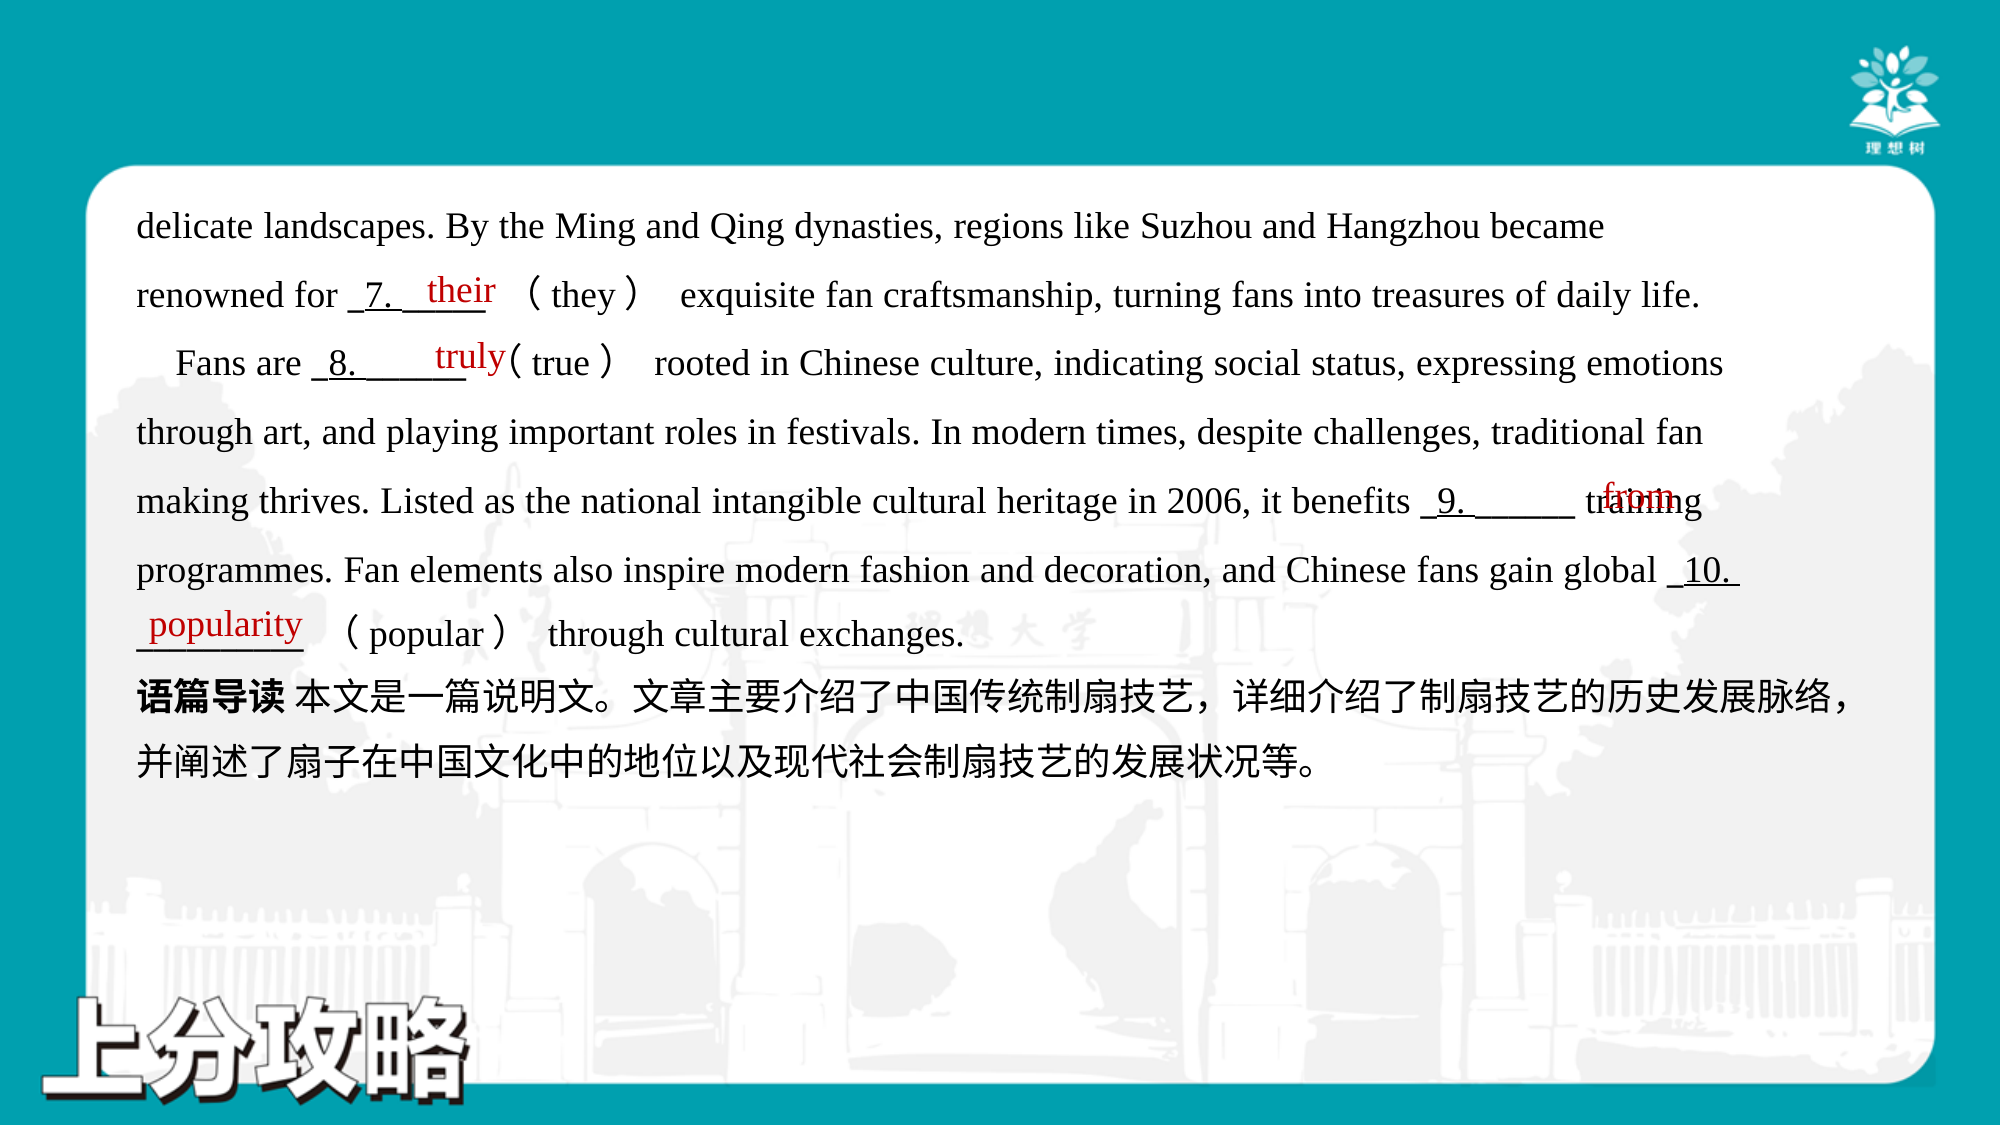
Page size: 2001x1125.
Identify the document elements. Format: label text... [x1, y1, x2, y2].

text_box popularity [135, 579, 317, 638]
picture [0, 0, 2000, 1125]
text_box 语篇导读 本文是一篇说明文。文章主要介绍了中国传统制扇技艺，详细介绍了制扇技艺的历史发展脉络， 并阐述了扇子在中国文化中的地位以及现代社会制扇技艺的发展状况等。 [136, 649, 1865, 776]
text_box their [413, 240, 510, 303]
text_box delicate landscapes. By the Ming and Qing dynasties, regions like Suzhou and Hangzhou became renowned for _7. _____ （they） exquisite fan craftsmanship, turning fans into treasures of daily life. Fans are _8. ______ （true） rooted in Chinese culture, indicating social status, expressing emotions through art, and playing important roles in festivals. In modern times, despite challenges, traditional fan making thrives. Listed as the national intangible cultural heritage in 2006, it benefits _9. ______ training programmes. Fan elements also inspire modern fashion and decoration, and Chinese fans gain global _10. __________ （popular） through cultural exchanges.#1.1.3 [136, 177, 1865, 647]
text_box truly [421, 307, 520, 369]
text_box from [1588, 447, 1689, 509]
